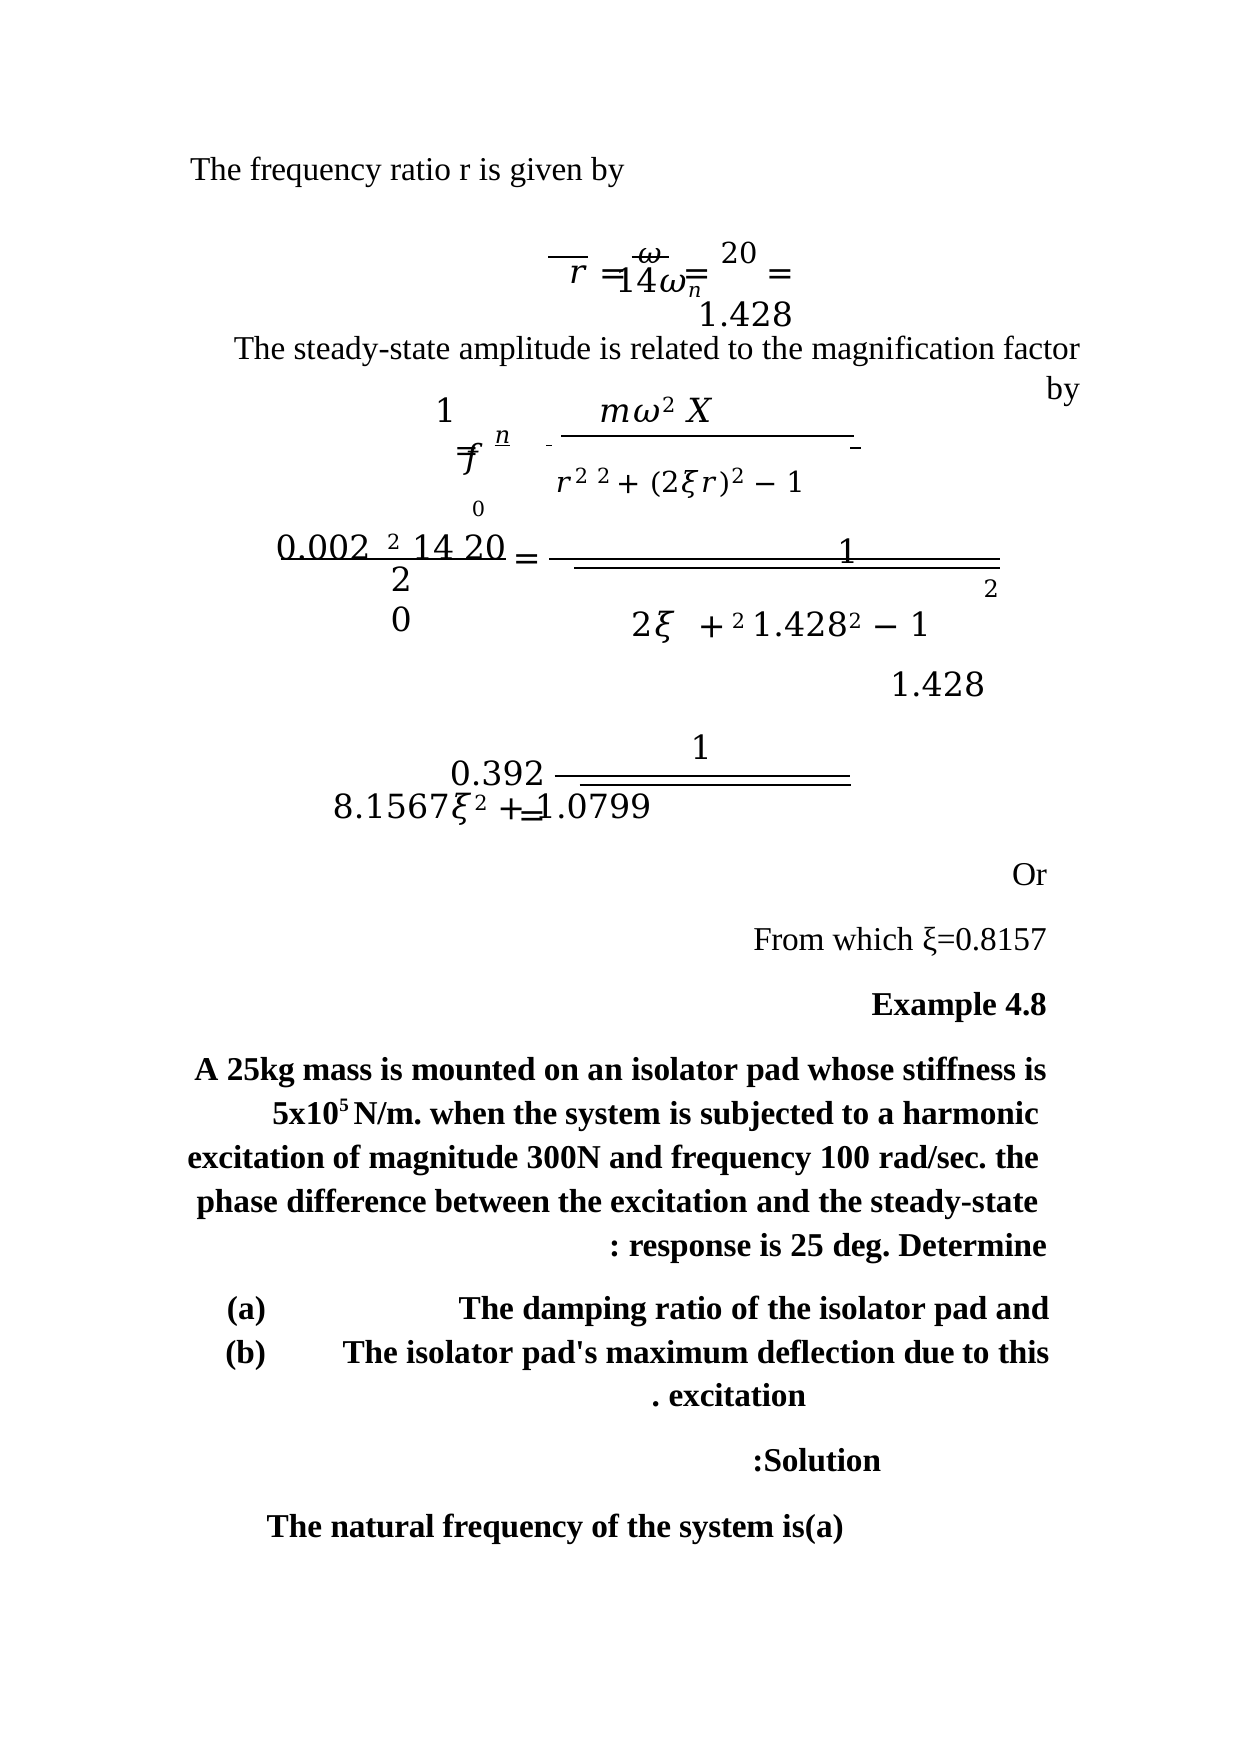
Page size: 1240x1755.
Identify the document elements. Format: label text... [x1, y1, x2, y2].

text_box excitation . Solution: (a) The natural frequency of the system is [185, 1371, 884, 1544]
text_box (a) (b) [222, 1279, 268, 1370]
text_box = [512, 533, 542, 576]
text_box 𝑚𝜔2 𝑋 1 [418, 384, 724, 430]
text_box 𝑟 = 𝜔 = 20 = 1.428 [481, 231, 800, 253]
text_box 0.392 = [428, 750, 548, 780]
text_box 20 14 2 0.002 [274, 507, 513, 570]
text_box 𝑛 = [420, 430, 559, 465]
text_box 𝑓0 [451, 465, 492, 507]
text_box 1 − 𝑟2 2 + (2𝜉𝑟)2 1 [554, 441, 859, 559]
text_box [584, 410, 863, 453]
text_box 20 [372, 560, 414, 638]
text_box 1.0799 + 8.1567𝜉2 Or From which ξ=0.8157 Example 4.8 A 25kg mass is mounted on an isolator pad whose stiffness is 5x105 N/m. when the system is subjected to a harmonic excitation of magnitude 300N and frequency 100 rad/sec. the phase difference between the excitation and the steady-state response is 25 deg. Determine : [179, 780, 1056, 1263]
text_box 2 [983, 571, 1001, 603]
text_box The frequency ratio r is given by [185, 144, 627, 187]
text_box 1 [691, 724, 714, 767]
text_box 1 − 1.4282 2 + 2𝜉 1.428 [542, 584, 992, 707]
text_box 1 − 𝑟2 2 + (2𝜉𝑟)2 1 [554, 560, 859, 570]
text_box 𝜔𝑛 14 The steady-state amplitude is related to the magnification factor by [181, 253, 1087, 406]
text_box The damping ratio of the isolator pad and The isolator pad's maximum deflection due to this [335, 1279, 1052, 1370]
text_box 20 [372, 555, 414, 559]
